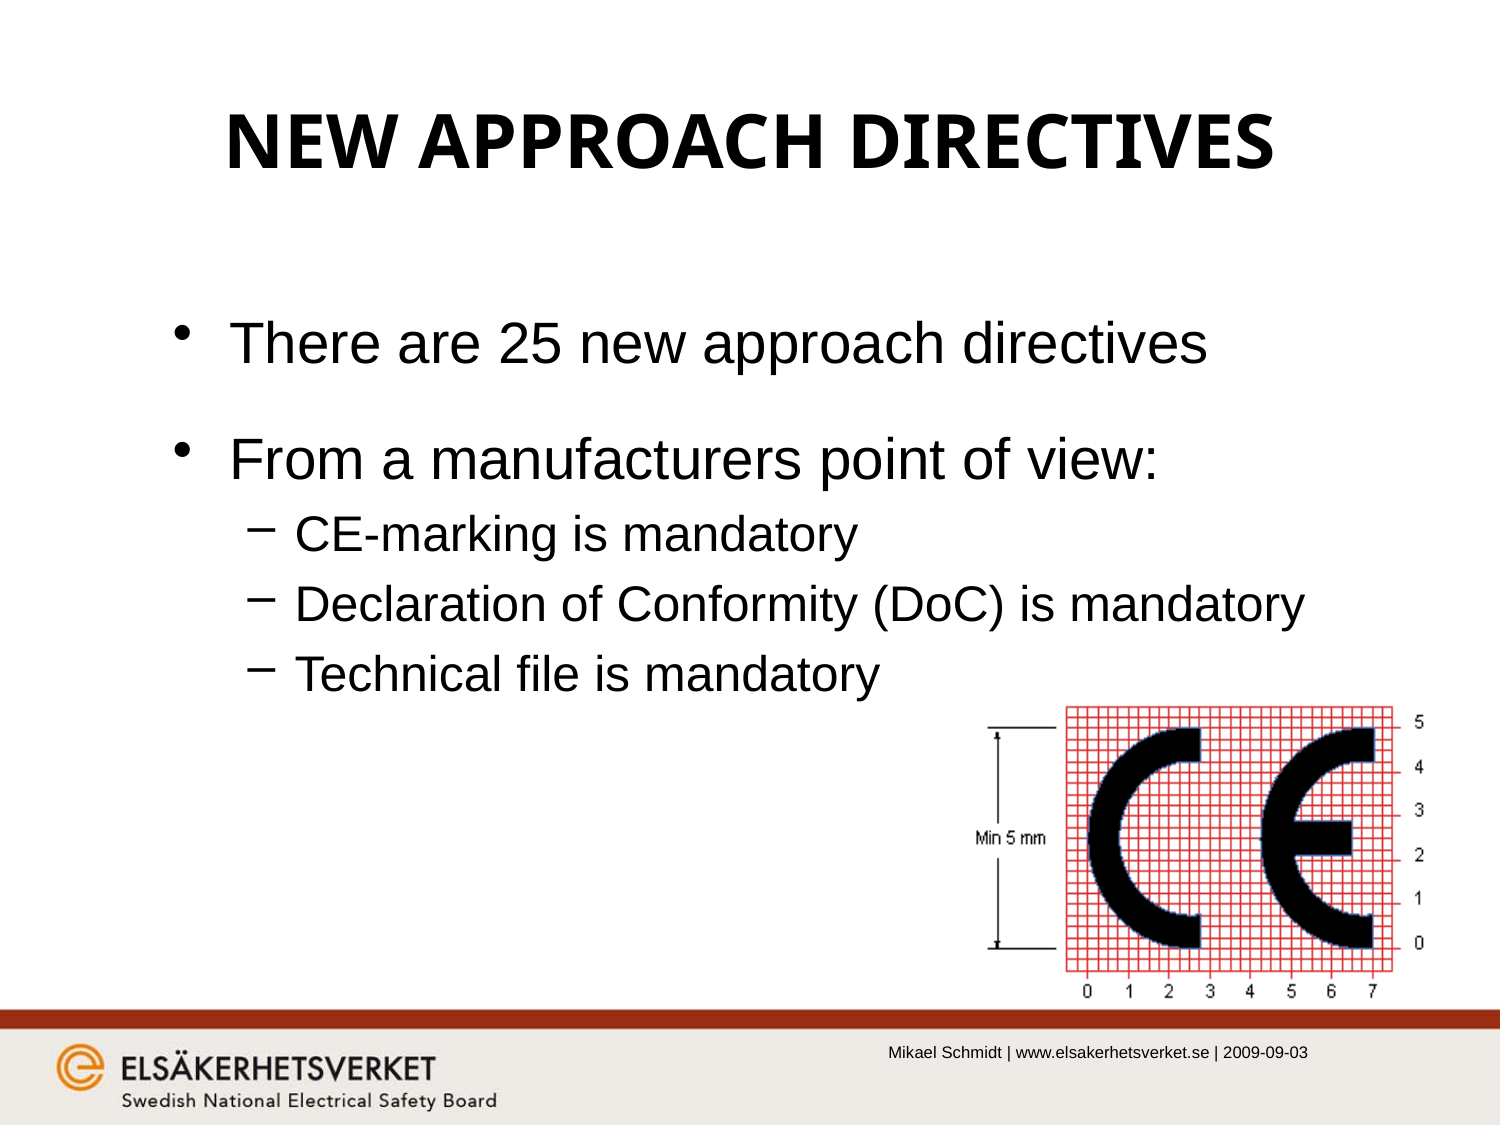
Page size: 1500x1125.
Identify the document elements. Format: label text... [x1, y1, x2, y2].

picture [0, 0, 1500, 1125]
title NEW APPROACH DIRECTIVES [74, 44, 1426, 233]
list There are 25 new approach directives From a manufacturers point of view: CE-marking is mandatory Declaration of Conformity (DoC) is mandatory Technical file is mandatory [157, 262, 1460, 1006]
footer Mikael Schmidt | www.elsakerhetsverket.se | 2009-09-03 [738, 1034, 1460, 1103]
